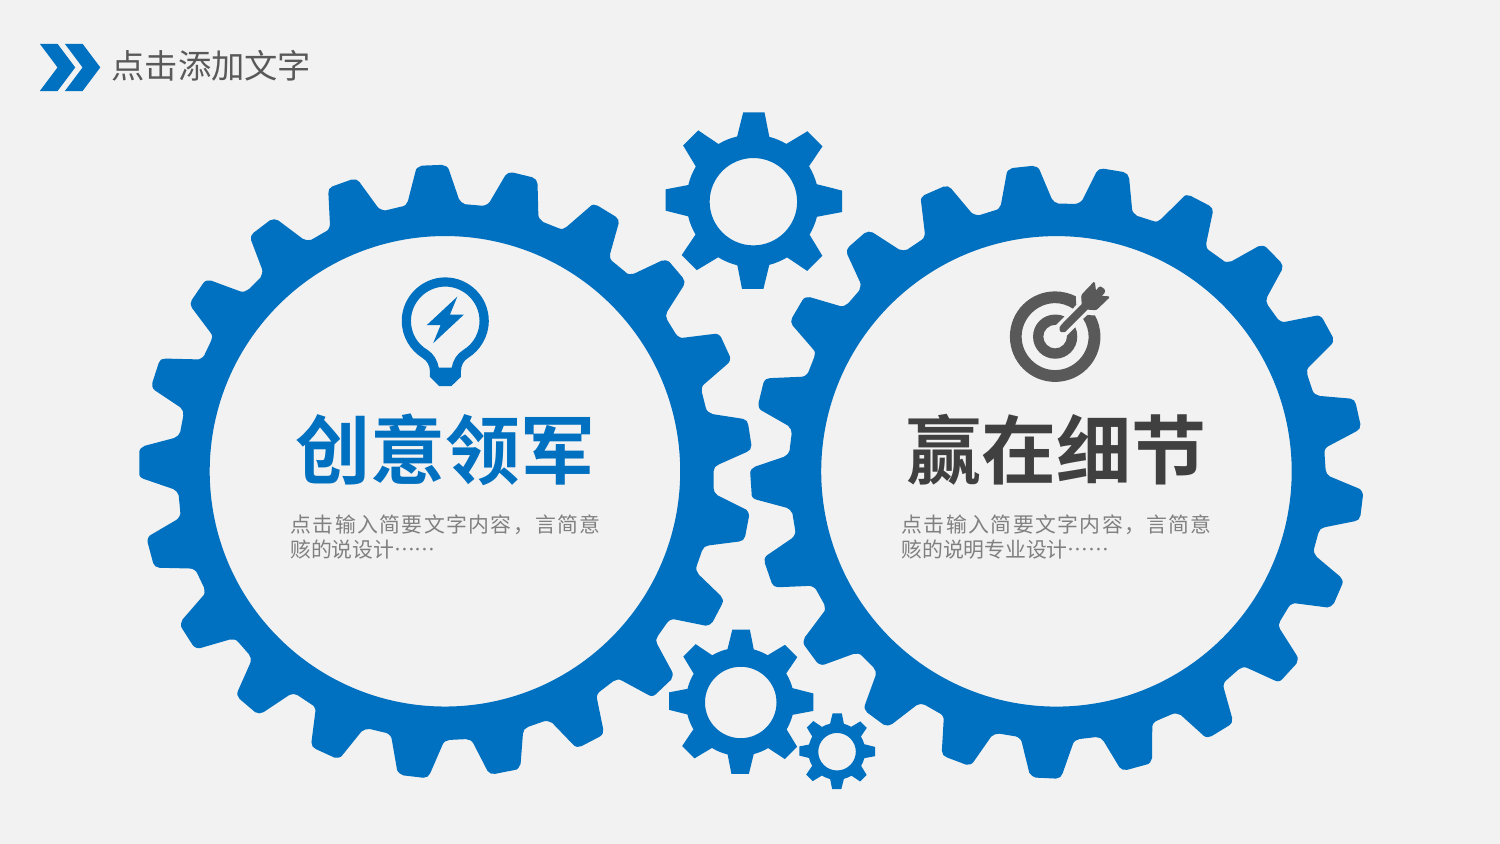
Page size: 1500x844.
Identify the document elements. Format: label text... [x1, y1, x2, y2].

text_box 创意领军 [268, 403, 623, 494]
text_box 点击输入简要文字内容，言简意赅的说明专业设计…… [901, 512, 1212, 563]
text_box 赢在细节 [879, 403, 1234, 494]
text_box [139, 164, 752, 778]
text_box [665, 112, 843, 289]
text_box [799, 713, 876, 790]
text_box [669, 629, 814, 774]
text_box [748, 163, 1366, 781]
text_box 点击输入简要文字内容，言简意赅的说设计…… [290, 512, 601, 563]
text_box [1009, 281, 1110, 383]
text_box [401, 277, 490, 387]
